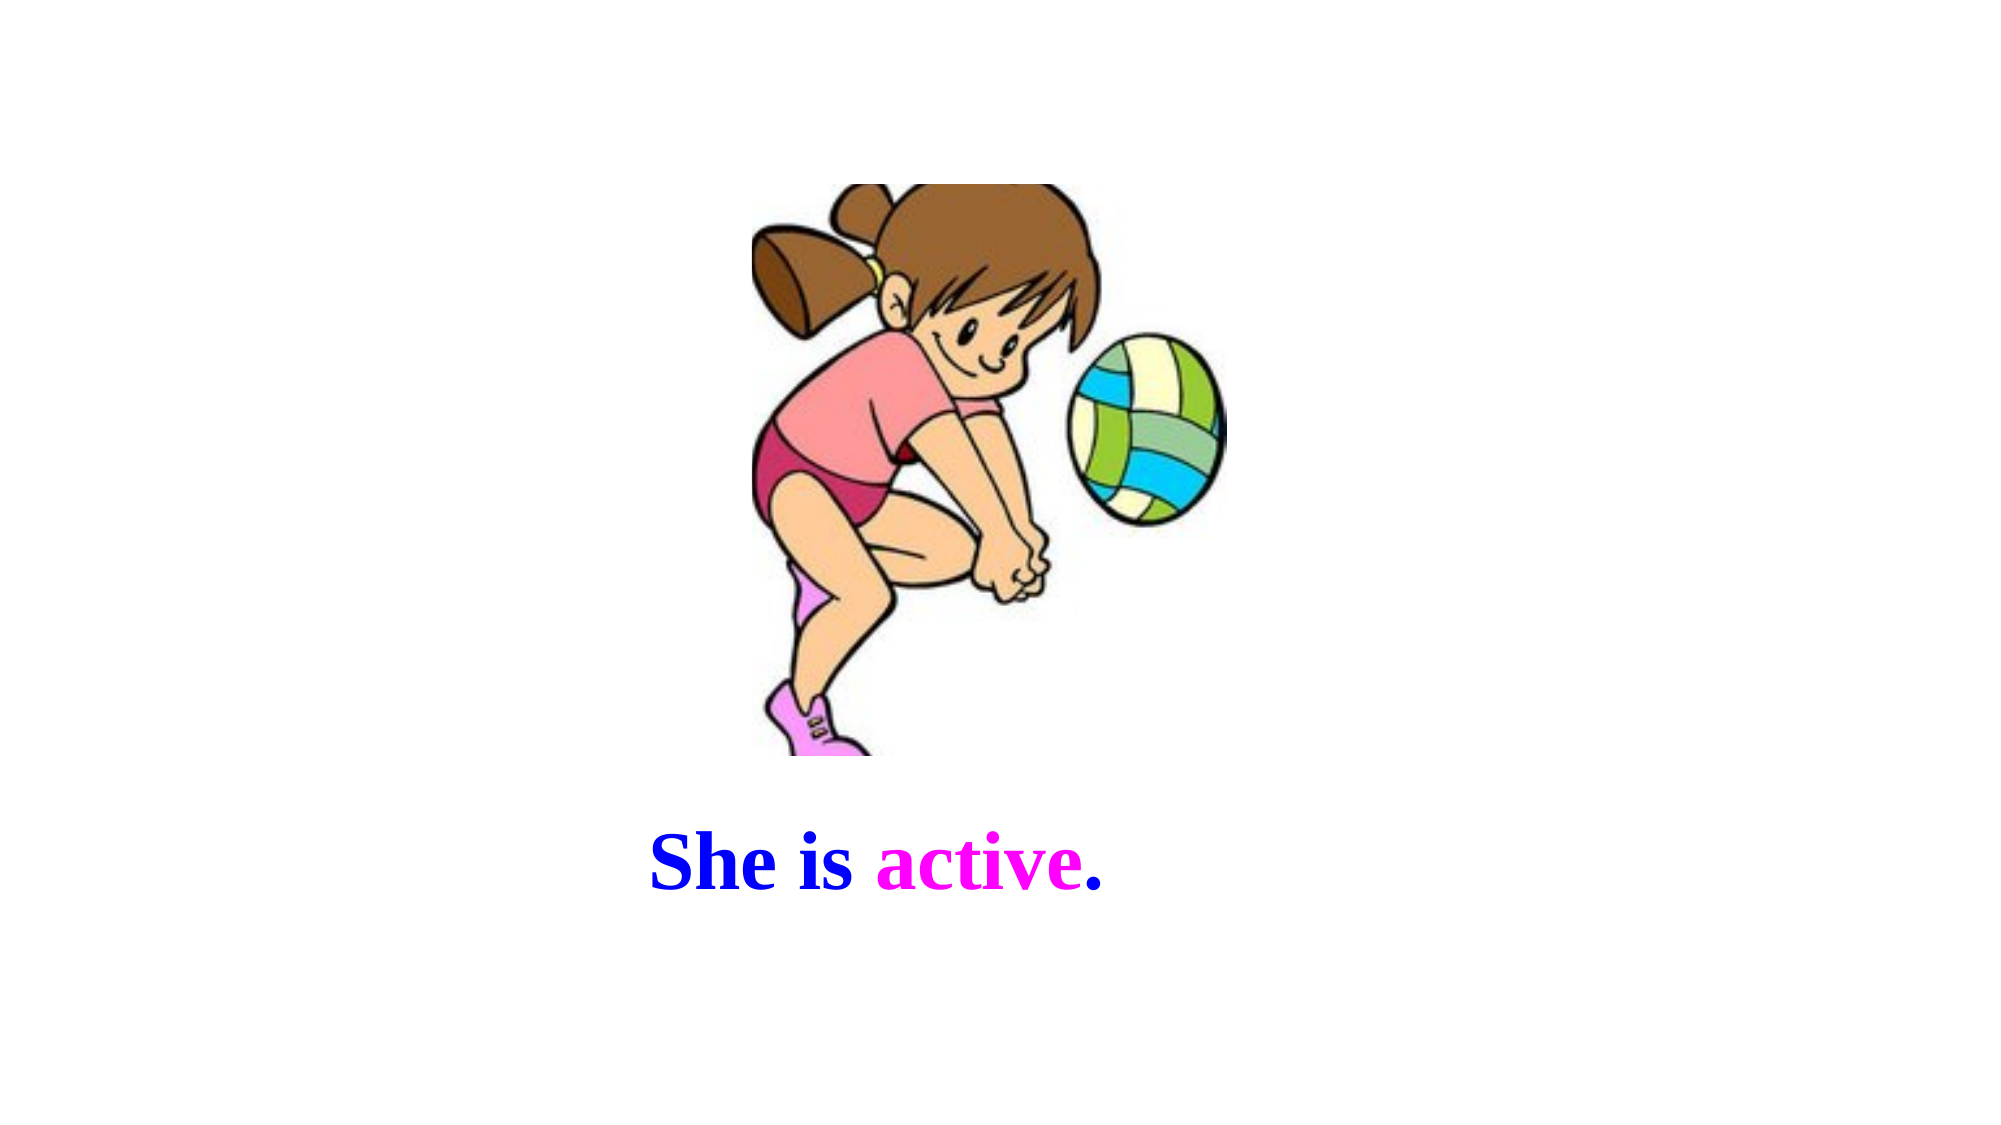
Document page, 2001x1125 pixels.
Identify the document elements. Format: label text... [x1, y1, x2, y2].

picture [751, 184, 1237, 756]
text_box She is active. [633, 798, 1405, 914]
